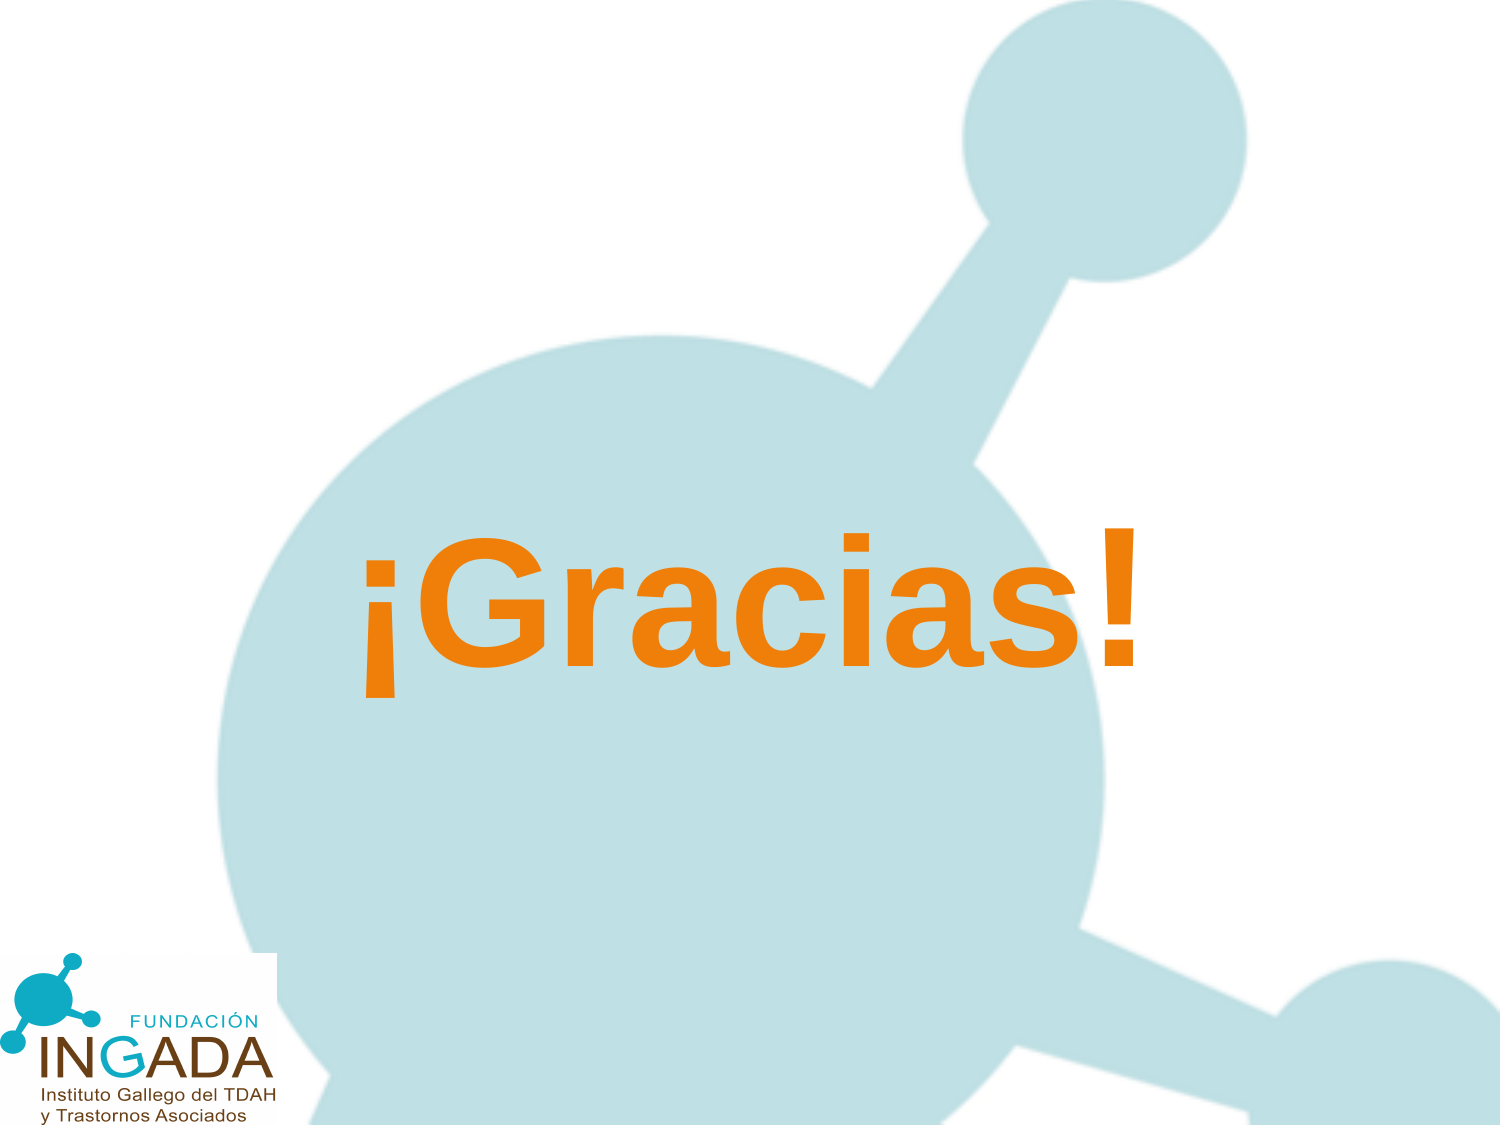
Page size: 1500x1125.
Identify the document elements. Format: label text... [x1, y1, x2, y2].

picture [0, 953, 277, 1125]
title ¡Gracias! [268, 444, 1232, 728]
